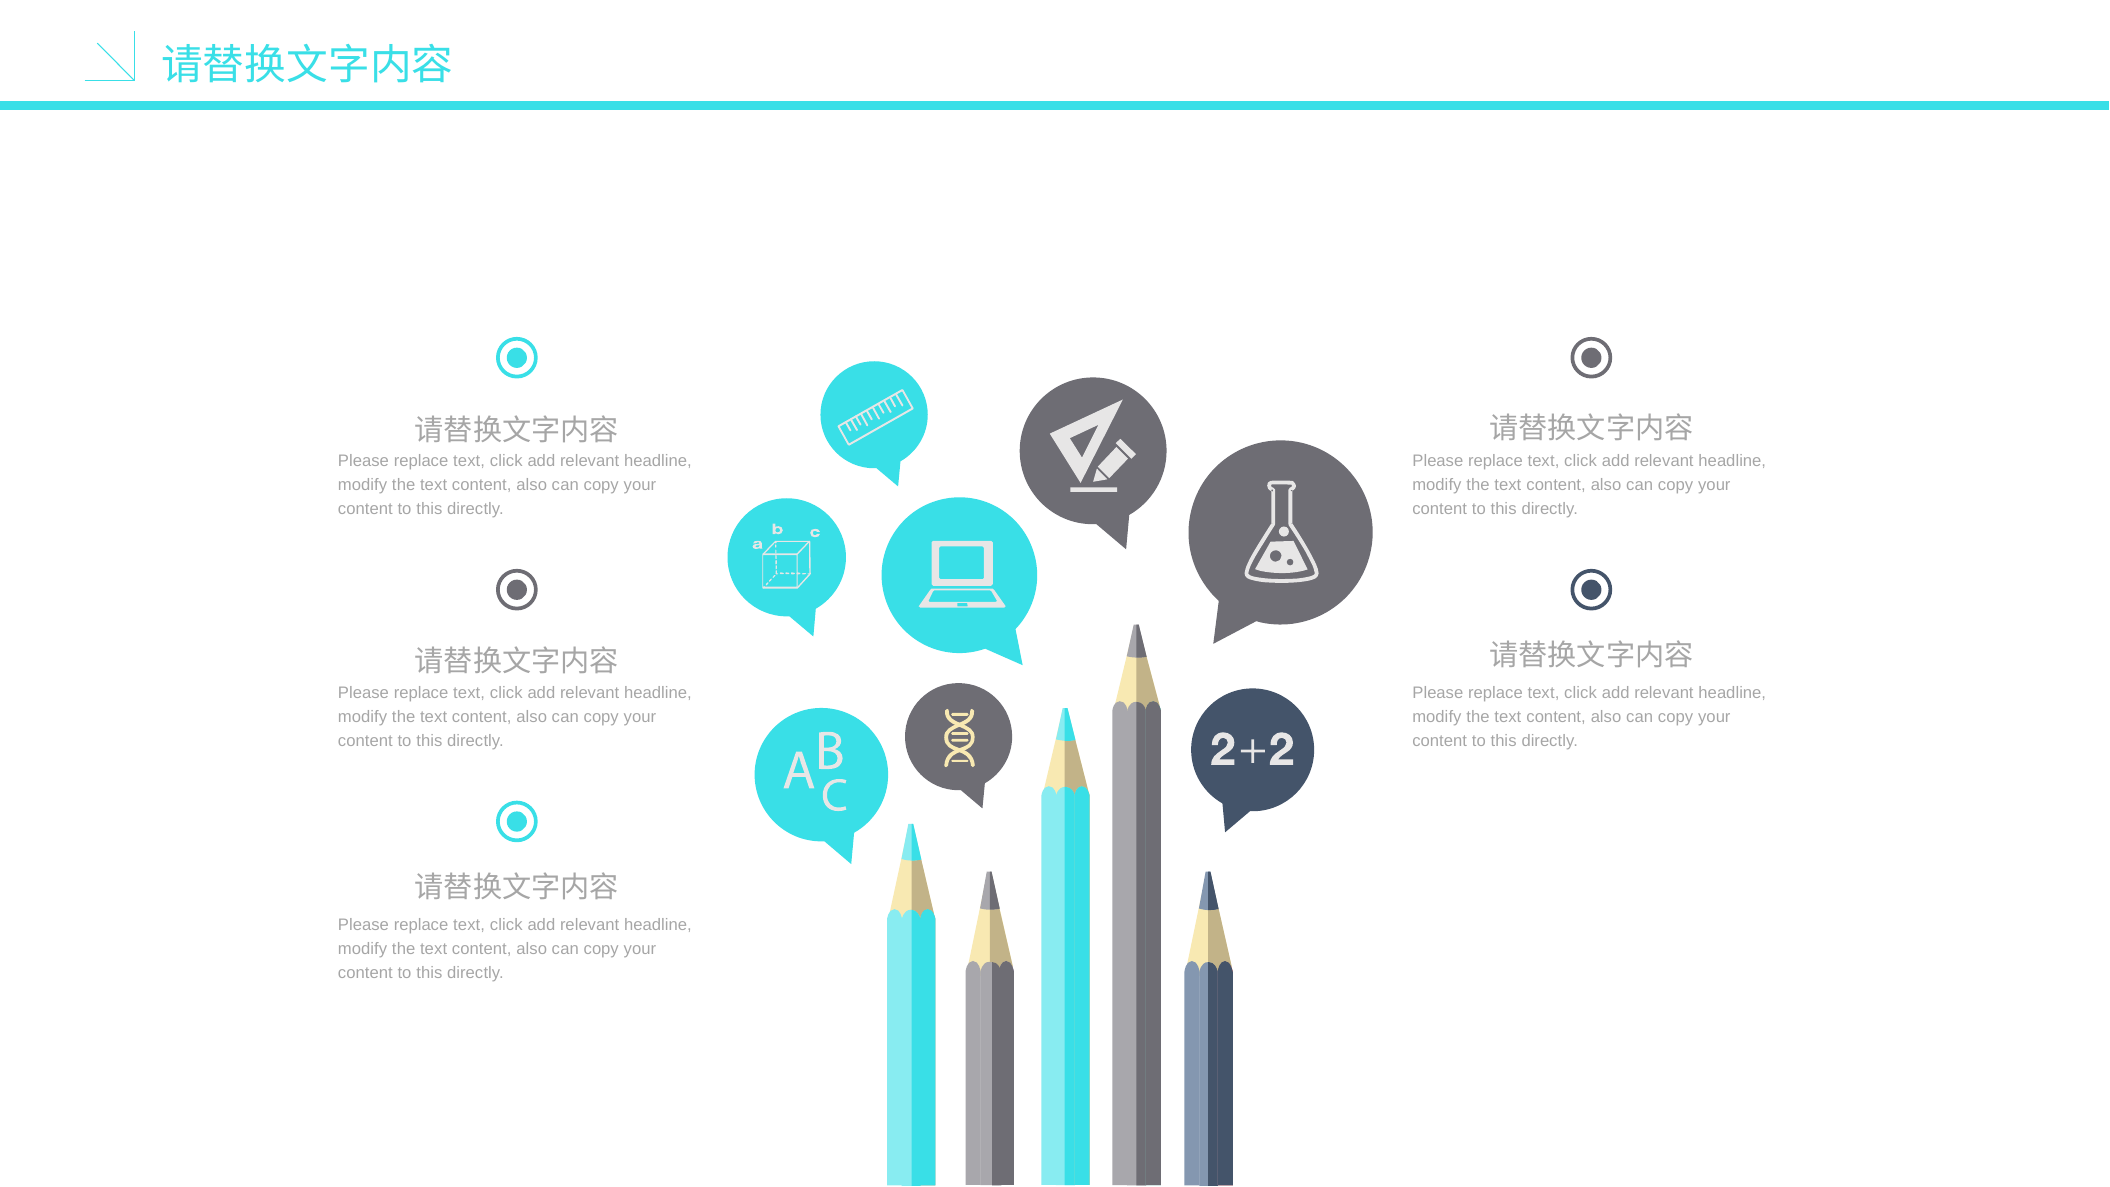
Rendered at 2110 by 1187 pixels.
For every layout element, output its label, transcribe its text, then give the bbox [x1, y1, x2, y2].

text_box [904, 683, 1013, 809]
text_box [337, 634, 696, 749]
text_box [1019, 377, 1167, 550]
text_box 请替换文字内容 [145, 22, 500, 94]
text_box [1183, 431, 1382, 644]
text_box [1191, 688, 1315, 833]
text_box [965, 871, 1014, 1186]
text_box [495, 800, 538, 843]
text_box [1412, 402, 1771, 517]
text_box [1412, 629, 1771, 749]
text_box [1184, 871, 1233, 1186]
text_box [1112, 624, 1161, 1186]
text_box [754, 707, 889, 865]
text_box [727, 498, 846, 637]
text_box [1041, 707, 1090, 1186]
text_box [1570, 568, 1613, 611]
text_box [495, 568, 538, 611]
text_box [820, 361, 928, 487]
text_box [495, 336, 538, 379]
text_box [872, 488, 1043, 666]
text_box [1570, 336, 1613, 379]
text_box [337, 404, 696, 517]
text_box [337, 861, 696, 981]
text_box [887, 823, 936, 1186]
